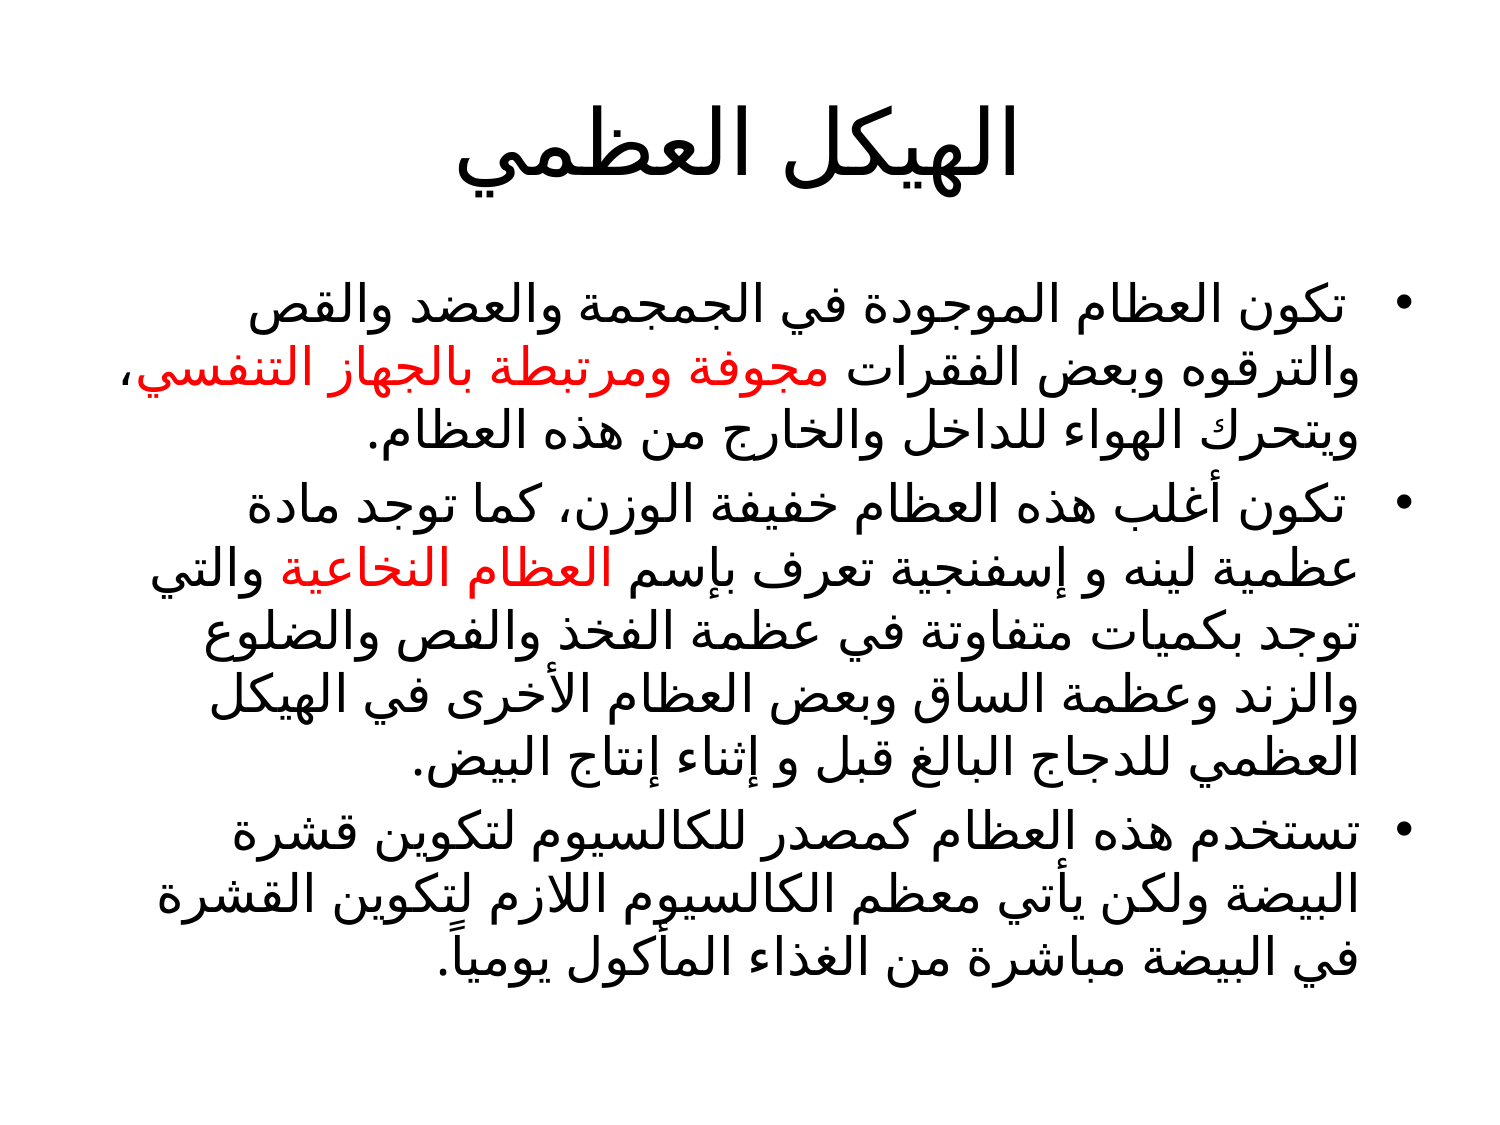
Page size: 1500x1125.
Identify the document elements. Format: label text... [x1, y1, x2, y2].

title الهيكل العظمي [75, 45, 1425, 233]
list تكون العظام الموجودة في الجمجمة والعضد والقص والترقوه وبعض الفقرات مجوفة ومرتبطة بالجهاز التنفسي، ويتحرك الهواء للداخل والخارج من هذه العظام. تكون أغلب هذه العظام خفيفة الوزن، كما توجد مادة عظمية لينه و إسفنجية تعرف بإسم العظام النخاعية والتي توجد بكميات متفاوتة في عظمة الفخذ والفص والضلوع والزند وعظمة الساق وبعض العظام الأخرى في الهيكل العظمي للدجاج البالغ قبل و إثناء إنتاج البيض. تستخدم هذه العظام كمصدر للكالسيوم لتكوين قشرة البيضة ولكن يأتي معظم الكالسيوم اللازم لتكوين القشرة في البيضة مباشرة من الغذاء المأكول يومياً. [75, 262, 1425, 1005]
